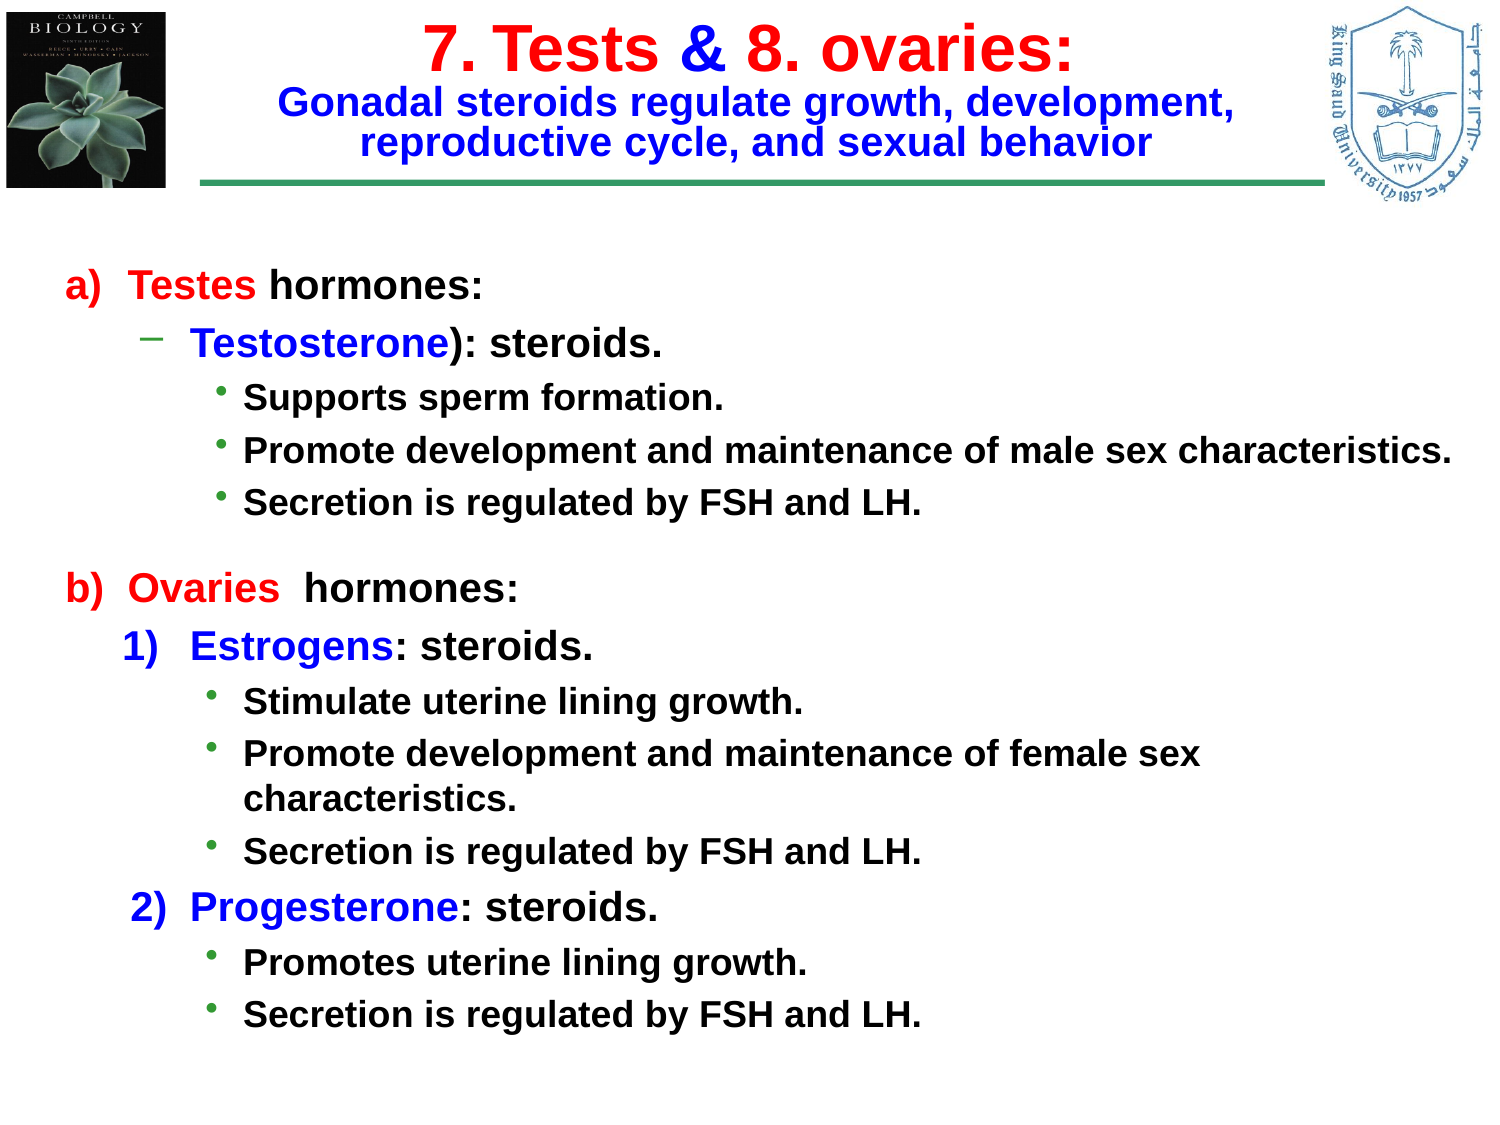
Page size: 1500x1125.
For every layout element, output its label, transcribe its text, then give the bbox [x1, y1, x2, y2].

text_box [5, 0, 1488, 209]
list Testes hormones: Testosterone): steroids. Supports sperm formation. Promote development and maintenance of male sex characteristics. Secretion is regulated by FSH and LH. Ovaries hormones: Estrogens: steroids. Stimulate uterine lining growth. Promote development and maintenance of female sex characteristics. Secretion is regulated by FSH and LH. Progesterone: steroids. Promotes uterine lining growth. Secretion is regulated by FSH and LH. [12, 249, 1488, 1043]
